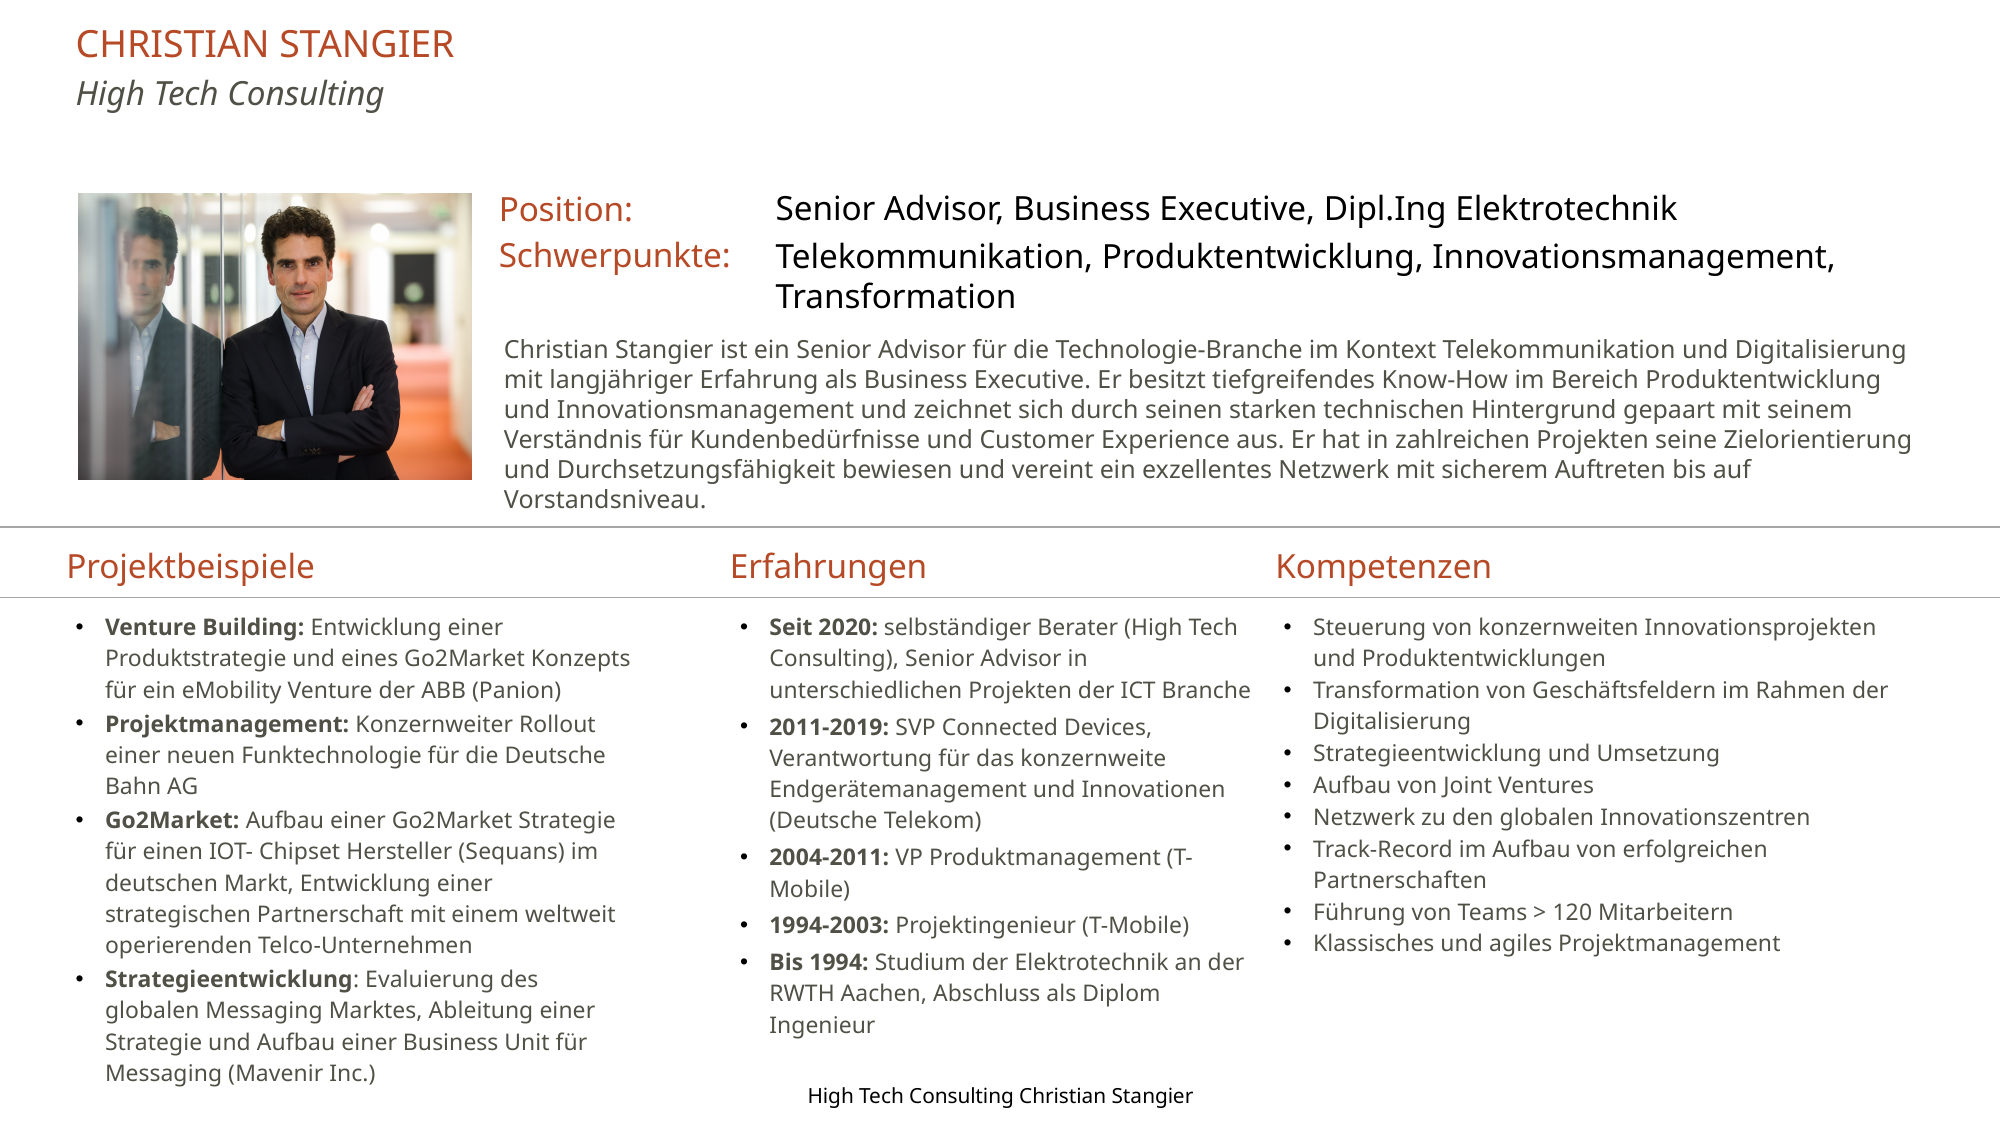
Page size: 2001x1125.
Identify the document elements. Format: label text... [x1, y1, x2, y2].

footer High Tech Consulting Christian Stangier [525, 1078, 1476, 1118]
list High Tech Consulting [75, 66, 1925, 146]
list Christian Stangier ist ein Senior Advisor für die Technologie-Branche im Kontext Telekommunikation und Digitalisierung mit langjähriger Erfahrung als Business Executive. Er besitzt tiefgreifendes Know-How im Bereich Produktentwicklung und Innovationsmanagement und zeichnet sich durch seinen starken technischen Hintergrund gepaart mit seinem Verständnis für Kundenbedürfnisse und Customer Experience aus. Er hat in zahlreichen Projekten seine Zielorientierung und Durchsetzungsfähigkeit bewiesen und vereint ein exzellentes Netzwerk mit sicherem Auftreten bis auf Vorstandsniveau. [503, 333, 1937, 514]
list Steuerung von konzernweiten Innovationsprojekten und Produktentwicklungen Transformation von Geschäftsfeldern im Rahmen der Digitalisierung Strategieentwicklung und Umsetzung Aufbau von Joint Ventures Netzwerk zu den globalen Innovationszentren Track-Record im Aufbau von erfolgreichen Partnerschaften Führung von Teams > 120 Mitarbeitern Klassisches und agiles Projektmanagement [1283, 608, 1925, 1015]
list Telekommunikation, Produktentwicklung, Innovationsmanagement, Transformation [775, 235, 1960, 309]
list Venture Building: Entwicklung einer Produktstrategie und eines Go2Market Konzepts für ein eMobility Venture der ABB (Panion) Projektmanagement: Konzernweiter Rollout einer neuen Funktechnologie für die Deutsche Bahn AG Go2Market: Aufbau einer Go2Market Strategie für einen IOT- Chipset Hersteller (Sequans) im deutschen Markt, Entwicklung einer strategischen Partnerschaft mit einem weltweit operierenden Telco-Unternehmen Strategieentwicklung: Evaluierung des globalen Messaging Marktes, Ableitung einer Strategie und Aufbau einer Business Unit für Messaging (Mavenir Inc.) [75, 608, 634, 1058]
list Seit 2020: selbständiger Berater (High Tech Consulting), Senior Advisor in unterschiedlichen Projekten der ICT Branche 2011-2019: SVP Connected Devices, Verantwortung für das konzernweite Endgerätemanagement und Innovationen (Deutsche Telekom) 2004-2011: VP Produktmanagement (T-Mobile) 1994-2003: Projektingenieur (T-Mobile) Bis 1994: Studium der Elektrotechnik an der RWTH Aachen, Abschluss als Diplom Ingenieur [740, 608, 1272, 1015]
list Senior Advisor, Business Executive, Dipl.Ing Elektrotechnik [775, 187, 2000, 234]
picture [78, 193, 472, 480]
